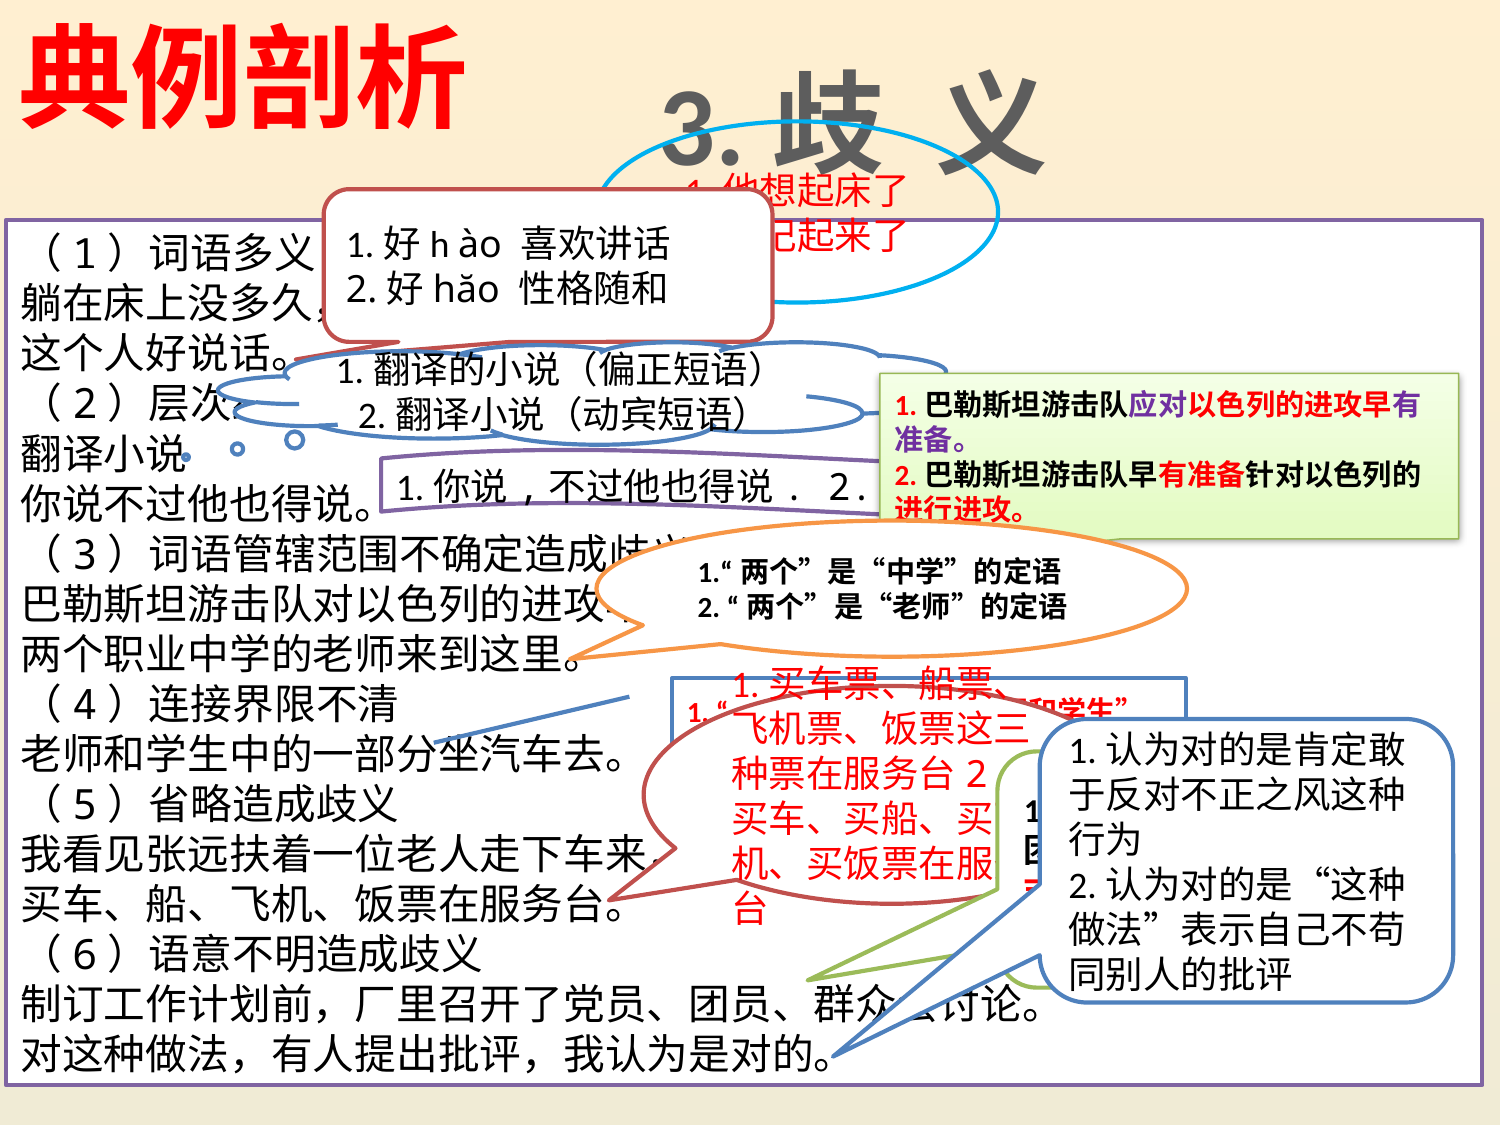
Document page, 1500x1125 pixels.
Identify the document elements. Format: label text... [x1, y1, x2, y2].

text_box 1.他想起床了 2.他记起来了 [601, 119, 1001, 305]
text_box 1.买车票、船票、飞机票、饭票这三种票在服务台2.买车、买船、买飞机、买饭票在服务台 [606, 683, 1073, 906]
text_box 1.认为对的是肯定敢于反对不正之风这种行为 2.认为对的是“这种做法”表示自己不苟同别人的批评 [831, 716, 1456, 1059]
text_box 典例剖析 [3, 0, 484, 150]
text_box 1.翻译的小说（偏正短语）2.翻译小说（动宾短语） [215, 340, 949, 451]
text_box （1）词语多义 、词语多音 躺在床上没多久，他想起来了。 这个人好说话。 （2）层次结构划分不同造成歧义 翻译小说 你说不过他也得说。 （3）词语管辖范围不确定造成歧义 巴勒斯坦游击队对以色列的进攻早有准备。 两个职业中学的老师来到这里。 （4）连接界限不清 老师和学生中的一部分坐汽车去。 （5）省略造成歧义 我看见张远扶着一位老人走下车来，手里提着一个黑色皮包。 买车、船、飞机、饭票在服务台。 （6）语意不明造成歧义 制订工作计划前，厂里召开了党员、团员、群众会讨论。 对这种做法，有人提出批评，我认为是对的。 [4, 218, 1484, 1087]
text_box 1.“两个”是“中学”的定语 2. “两个”是“老师”的定语 [567, 518, 1190, 662]
text_box 1.你说,不过他也得说. 2.你说不过他,也得说. [379, 447, 874, 517]
text_box 1. “一部分”定语是“老师和学生” 2. “一部分”定语只有“学生中” [433, 694, 630, 745]
text_box 1. “一部分”定语是“老师和学生” 2. “一部分”定语只有“学生中” [670, 676, 1188, 742]
text_box 1.分别召开了三次党员会、团员会、群众会这三种形式会 2.召开一次有党员、团员、群众参与的会 [805, 749, 1040, 983]
text_box 1.好h ào 喜欢讲话 2.好hăo 性格随和 [293, 187, 775, 361]
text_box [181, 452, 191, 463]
text_box 1.巴勒斯坦游击队应对以色列的进攻早有准备。 2.巴勒斯坦游击队早有准备针对以色列的进行进攻。 [879, 372, 1460, 541]
text_box 3.歧 义 [643, 45, 1064, 196]
text_box 1.分别召开了三次党员会、团员会、群众会这三种形式会 2.召开一次有党员、团员、群众参与的会 [1005, 960, 1050, 990]
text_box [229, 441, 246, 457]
